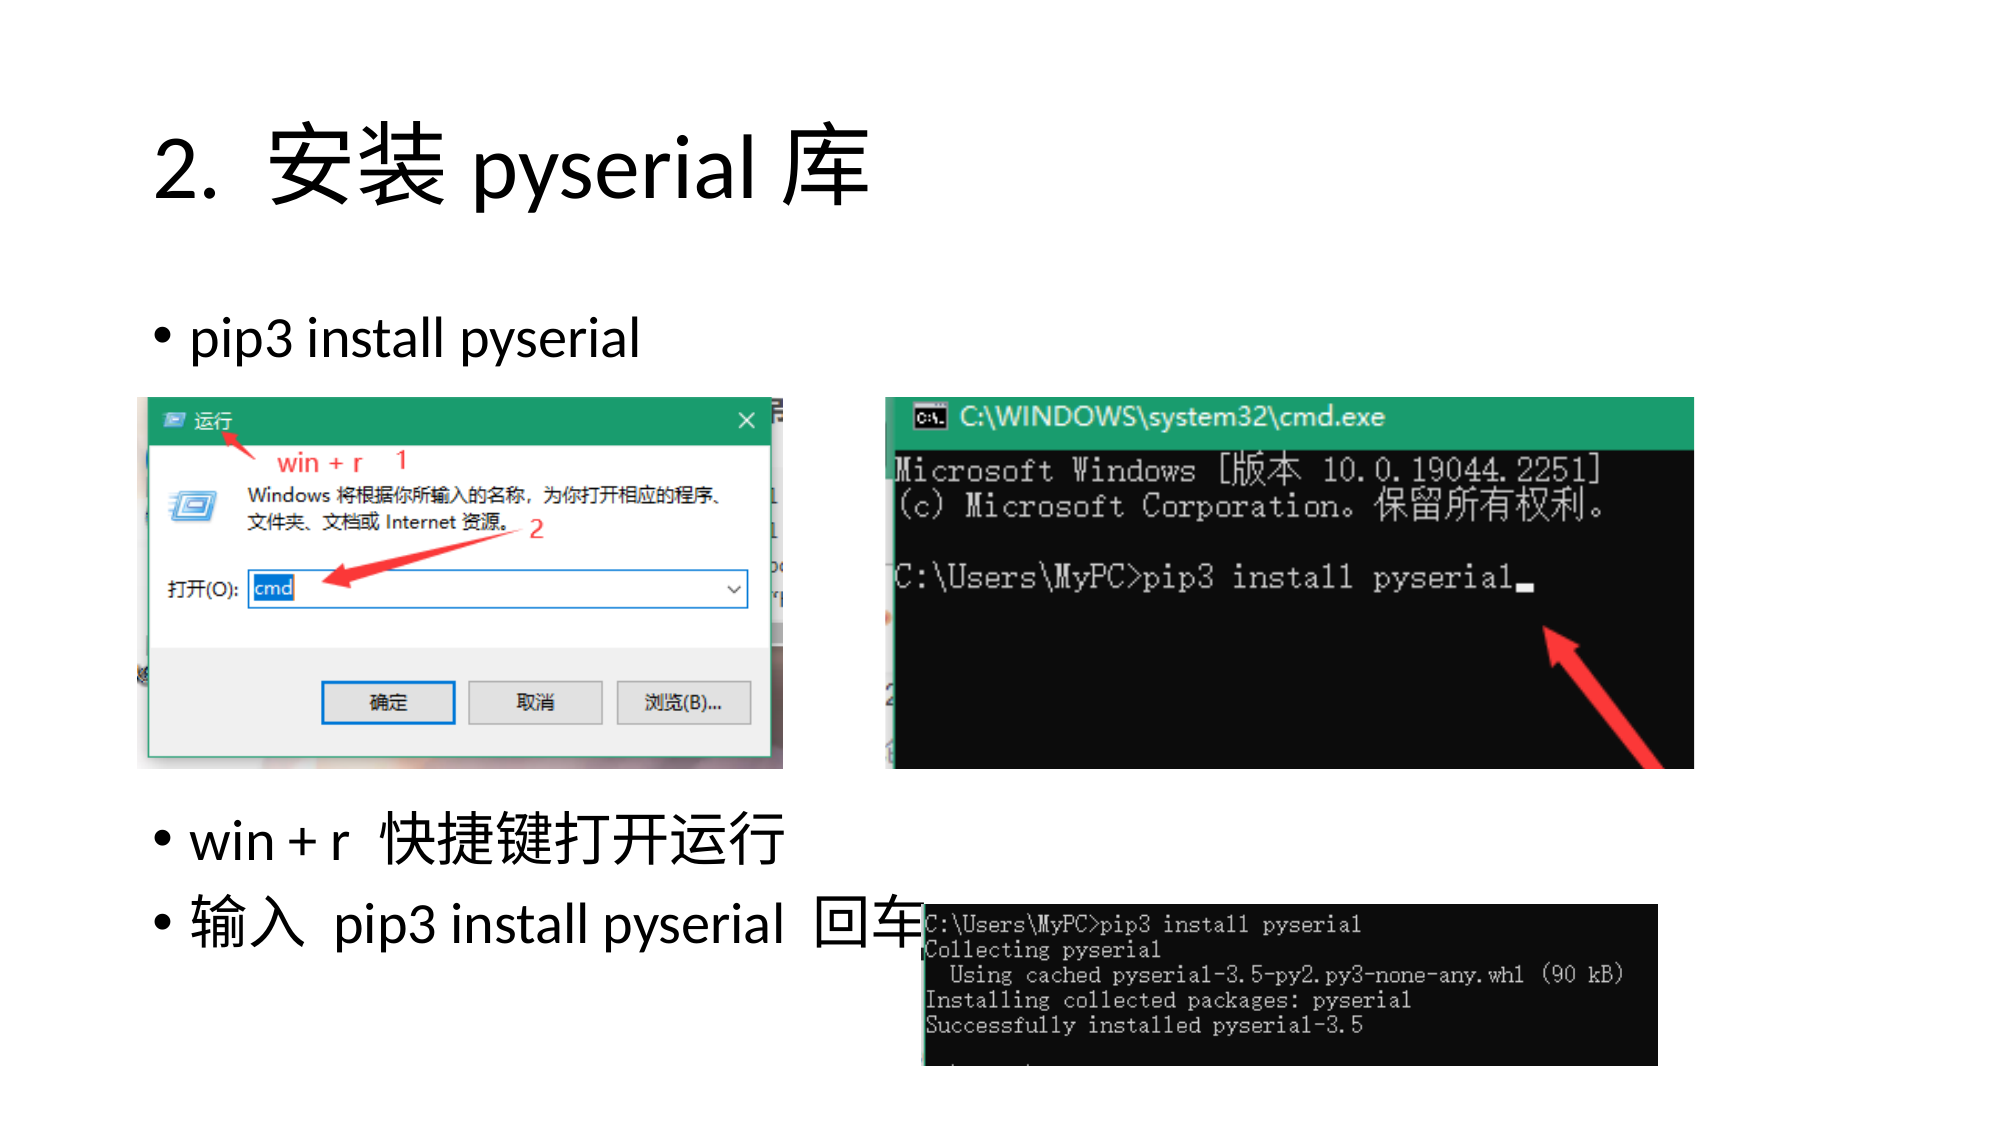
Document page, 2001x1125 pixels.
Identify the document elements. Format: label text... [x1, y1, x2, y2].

list pip3 install pyserial win + r 快捷键打开运行 输入 pip3 install pyserial 回车 [137, 299, 1863, 1014]
picture [921, 904, 1658, 1066]
title 2. 安装pyserial库 [137, 59, 1863, 278]
picture [885, 397, 1695, 769]
picture [137, 397, 783, 769]
